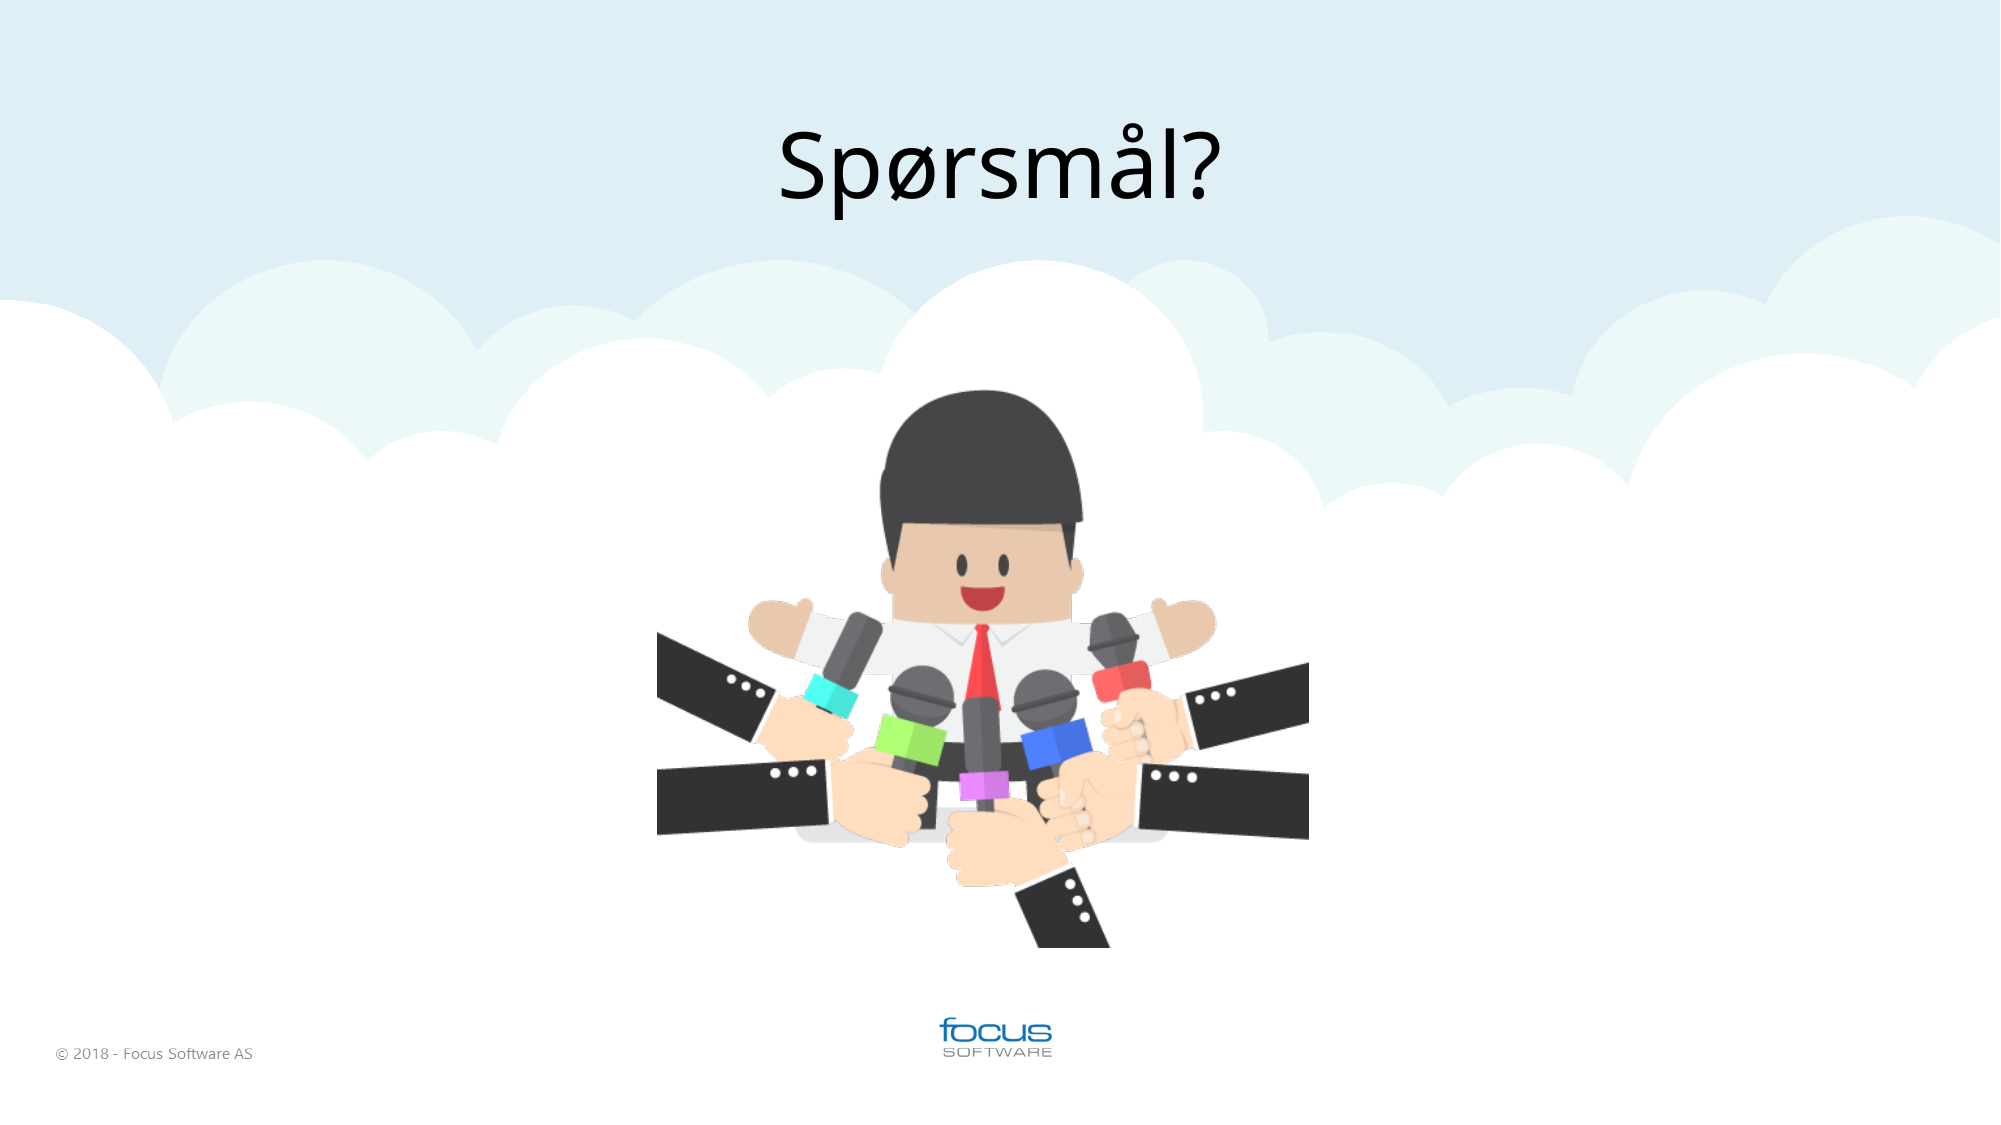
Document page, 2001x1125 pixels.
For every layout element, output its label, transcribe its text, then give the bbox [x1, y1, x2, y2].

title Spørsmål? [137, 59, 1863, 278]
picture [0, 0, 2001, 1125]
